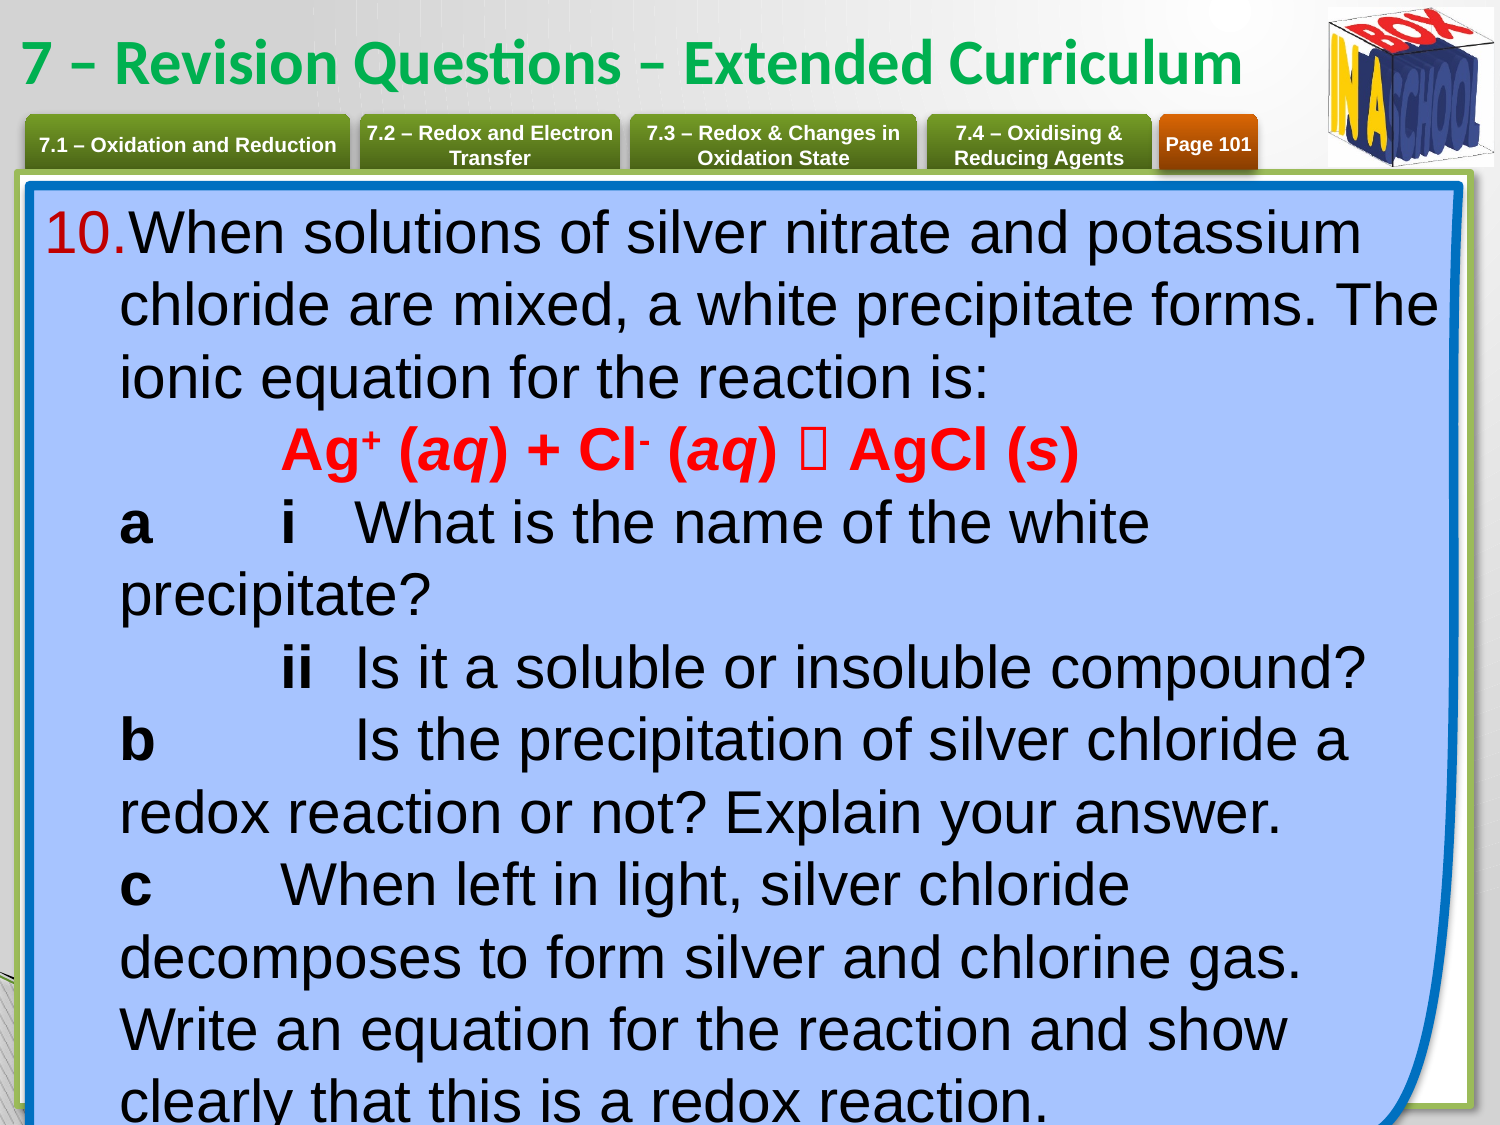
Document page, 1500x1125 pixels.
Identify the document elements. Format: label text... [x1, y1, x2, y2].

text_box Page 101 [1159, 113, 1258, 170]
title 7 – Revision Questions – Extended Curriculum [5, 7, 1270, 110]
picture [1328, 7, 1495, 167]
text_box When solutions of silver nitrate and potassium chloride are mixed, a white precipitate forms. The ionic equation for the reaction is: Ag+ (aq) + Cl- (aq)  AgCl (s) a i What is the name of the white precipitate? ii Is it a soluble or insoluble compound? b Is the precipitation of silver chloride a redox reaction or not? Explain your answer. c When left in light, silver chloride decomposes to form silver and chlorine gas. Write an equation for the reaction and show clearly that this is a redox reaction. [29, 185, 1459, 1125]
